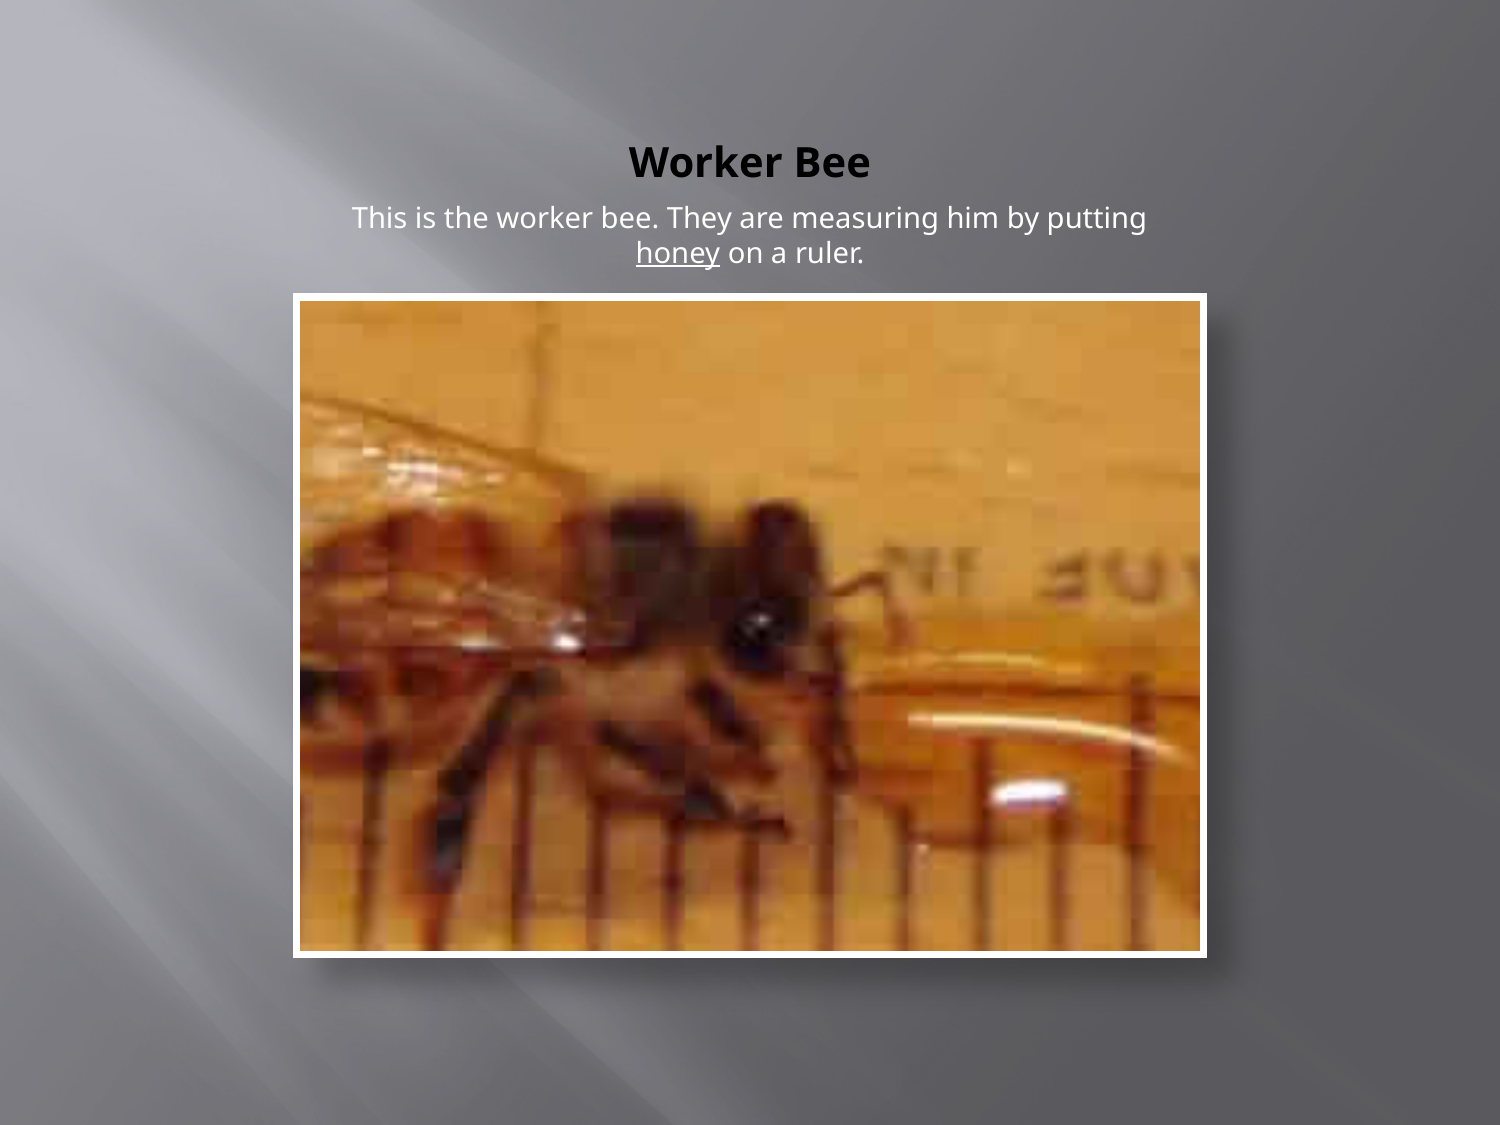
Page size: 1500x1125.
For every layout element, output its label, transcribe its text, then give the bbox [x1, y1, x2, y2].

picture [299, 300, 1201, 951]
title Worker Bee [300, 99, 1200, 186]
list This is the worker bee. They are measuring him by putting honey on a ruler. [300, 191, 1200, 279]
